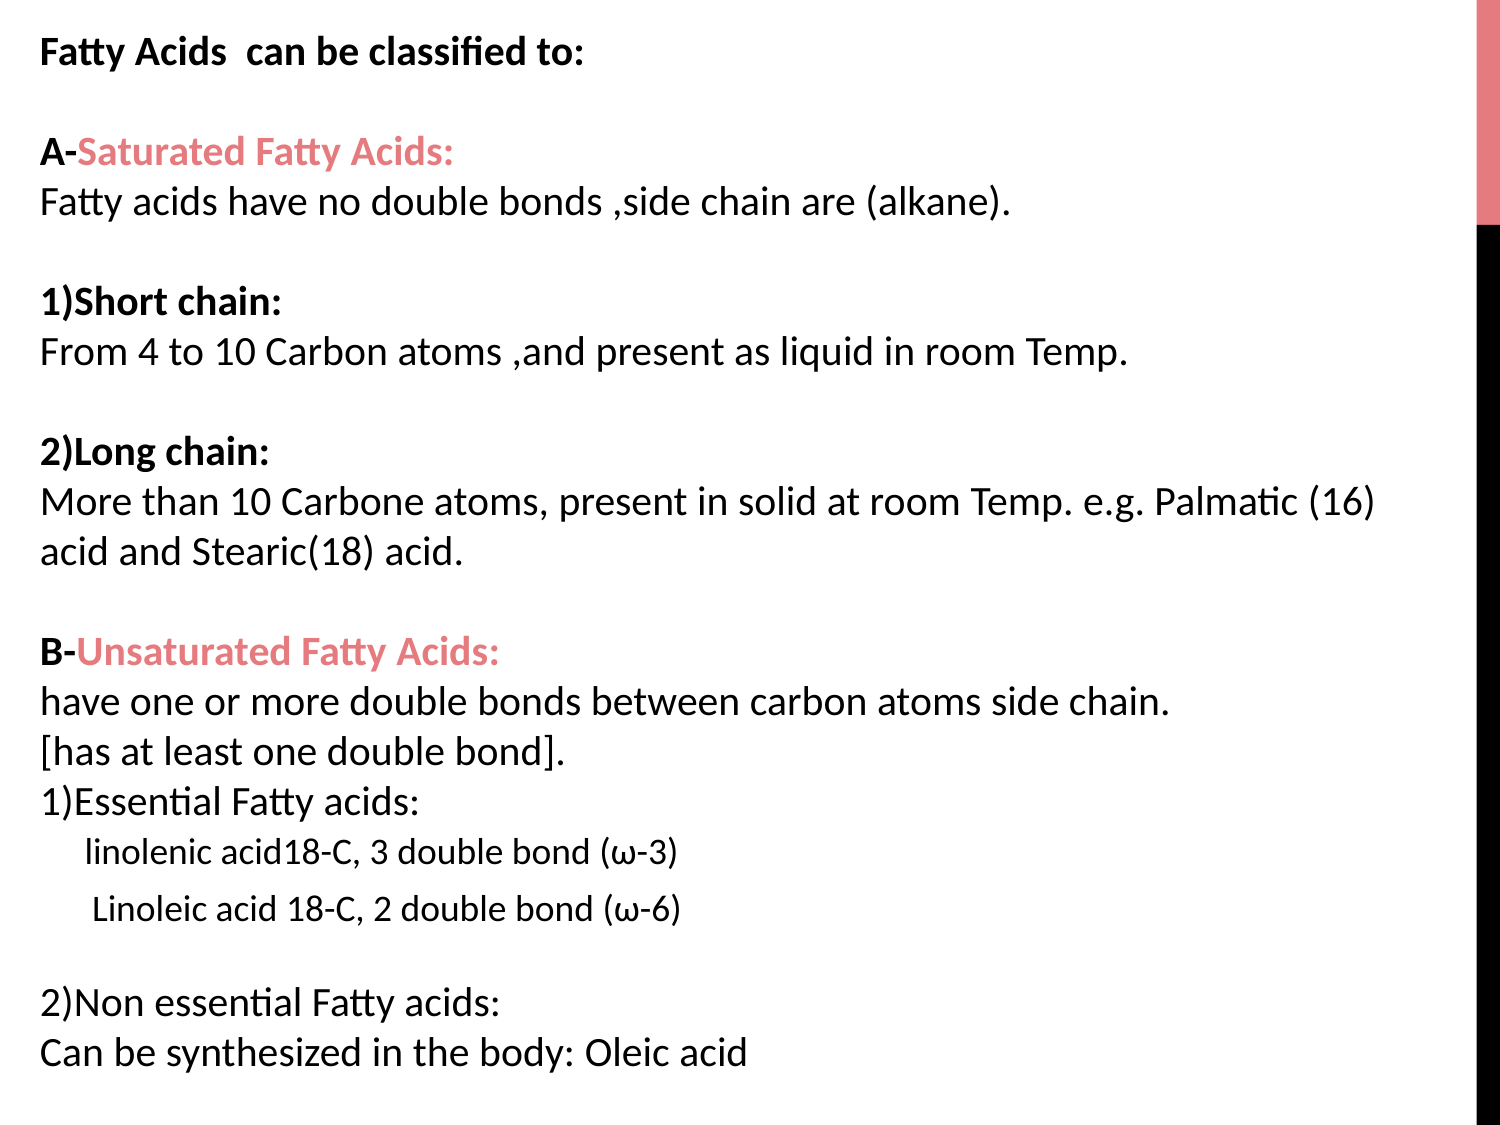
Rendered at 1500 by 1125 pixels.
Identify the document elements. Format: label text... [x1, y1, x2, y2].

text_box linolenic acid18-C, 3 double bond (ω-3) [69, 819, 694, 880]
text_box Linoleic acid 18-C, 2 double bond (ω-6) [77, 876, 697, 937]
text_box Fatty Acids can be classified to: A-Saturated Fatty Acids: Fatty acids have no double bonds ,side chain are (alkane). 1)Short chain: From 4 to 10 Carbon atoms ,and present as liquid in room Temp. 2)Long chain: More than 10 Carbone atoms, present in solid at room Temp. e.g. Palmatic (16) acid and Stearic(18) acid. B-Unsaturated Fatty Acids: have one or more double bonds between carbon atoms side chain. [has at least one double bond]. 1)Essential Fatty acids: 2)Non essential Fatty acids: Can be synthesized in the body: Oleic acid [25, 16, 1431, 1125]
